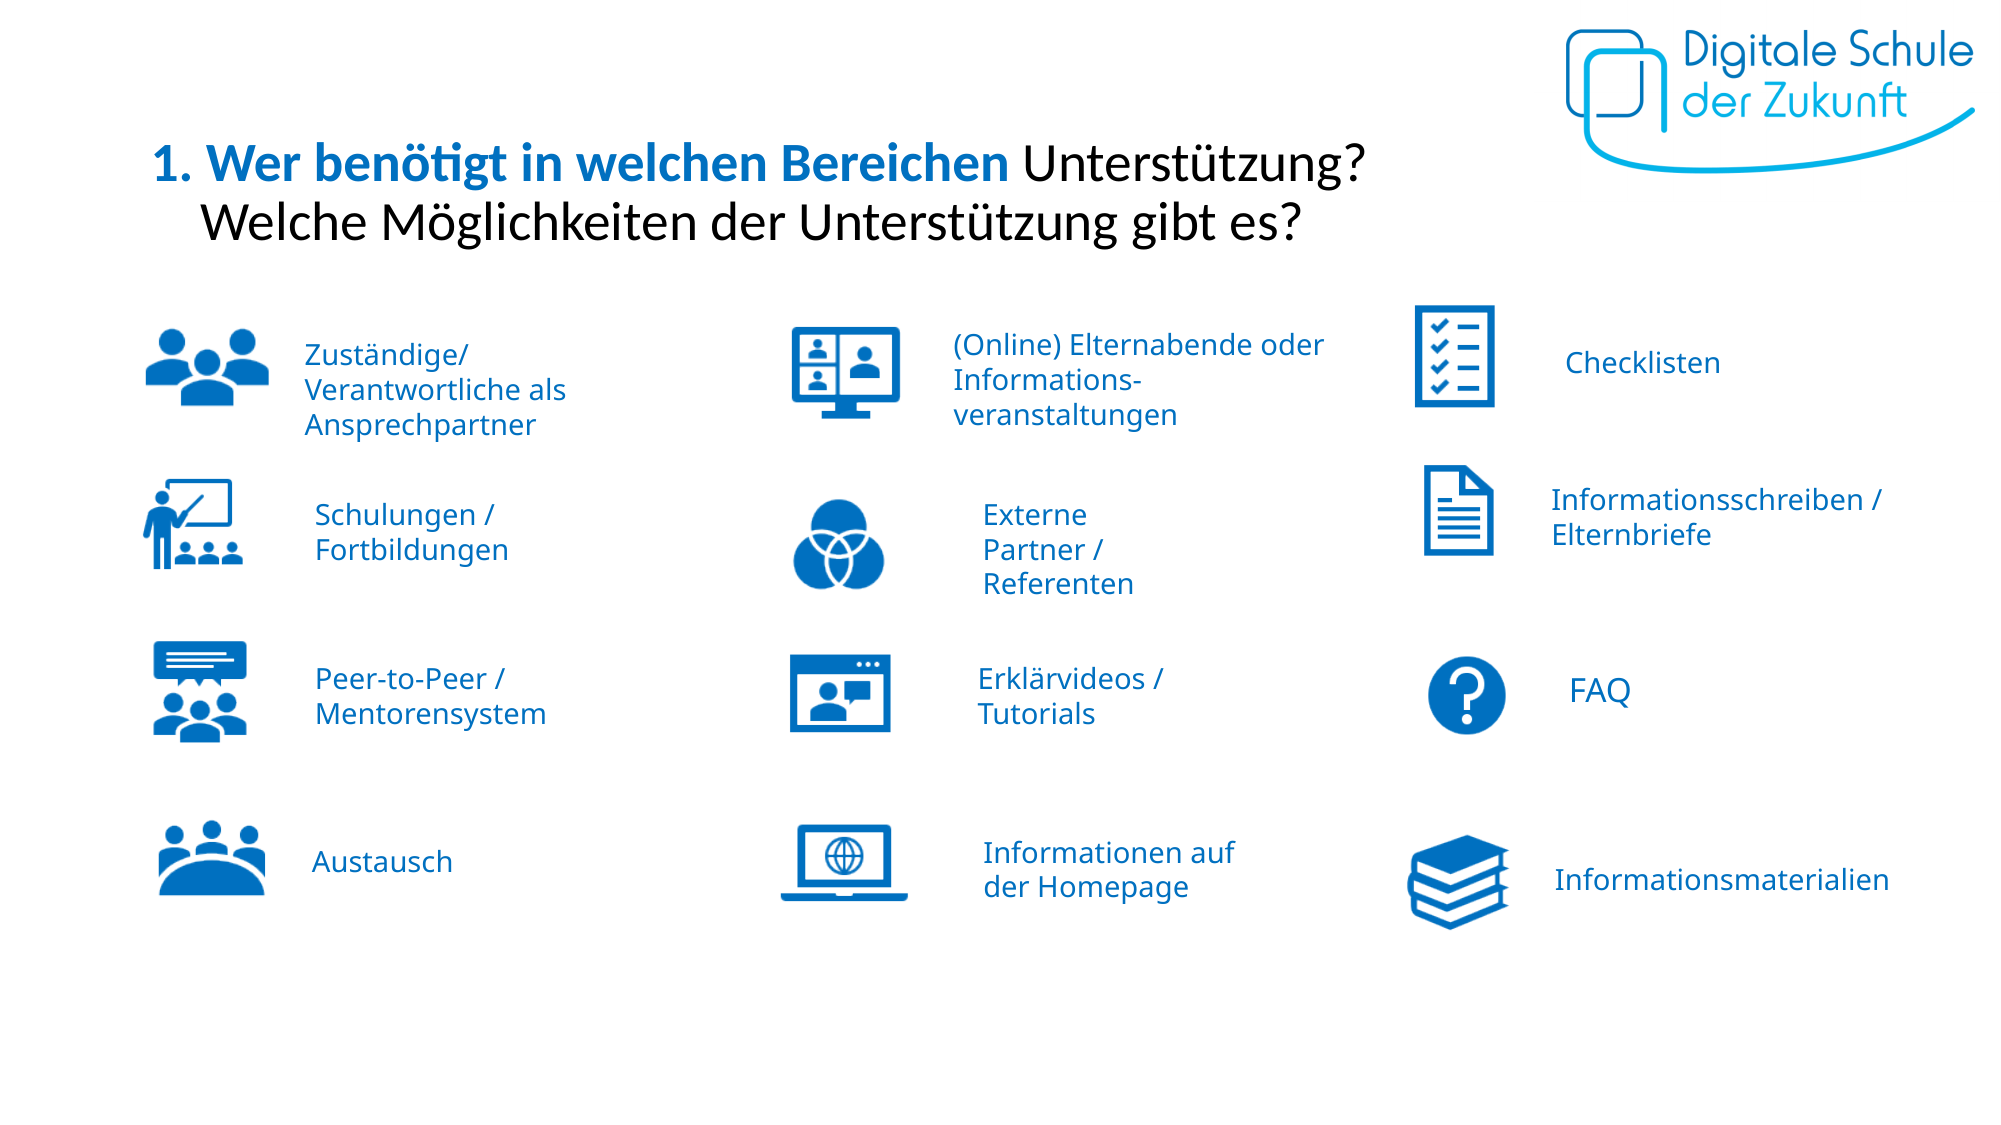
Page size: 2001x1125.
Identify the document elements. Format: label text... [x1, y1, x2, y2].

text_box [137, 295, 1892, 940]
list 1. Wer benötigt in welchen Bereichen Unterstützung? Welche Möglichkeiten der Unterstützung gibt es? [135, 125, 1535, 261]
picture [1534, 0, 2000, 202]
